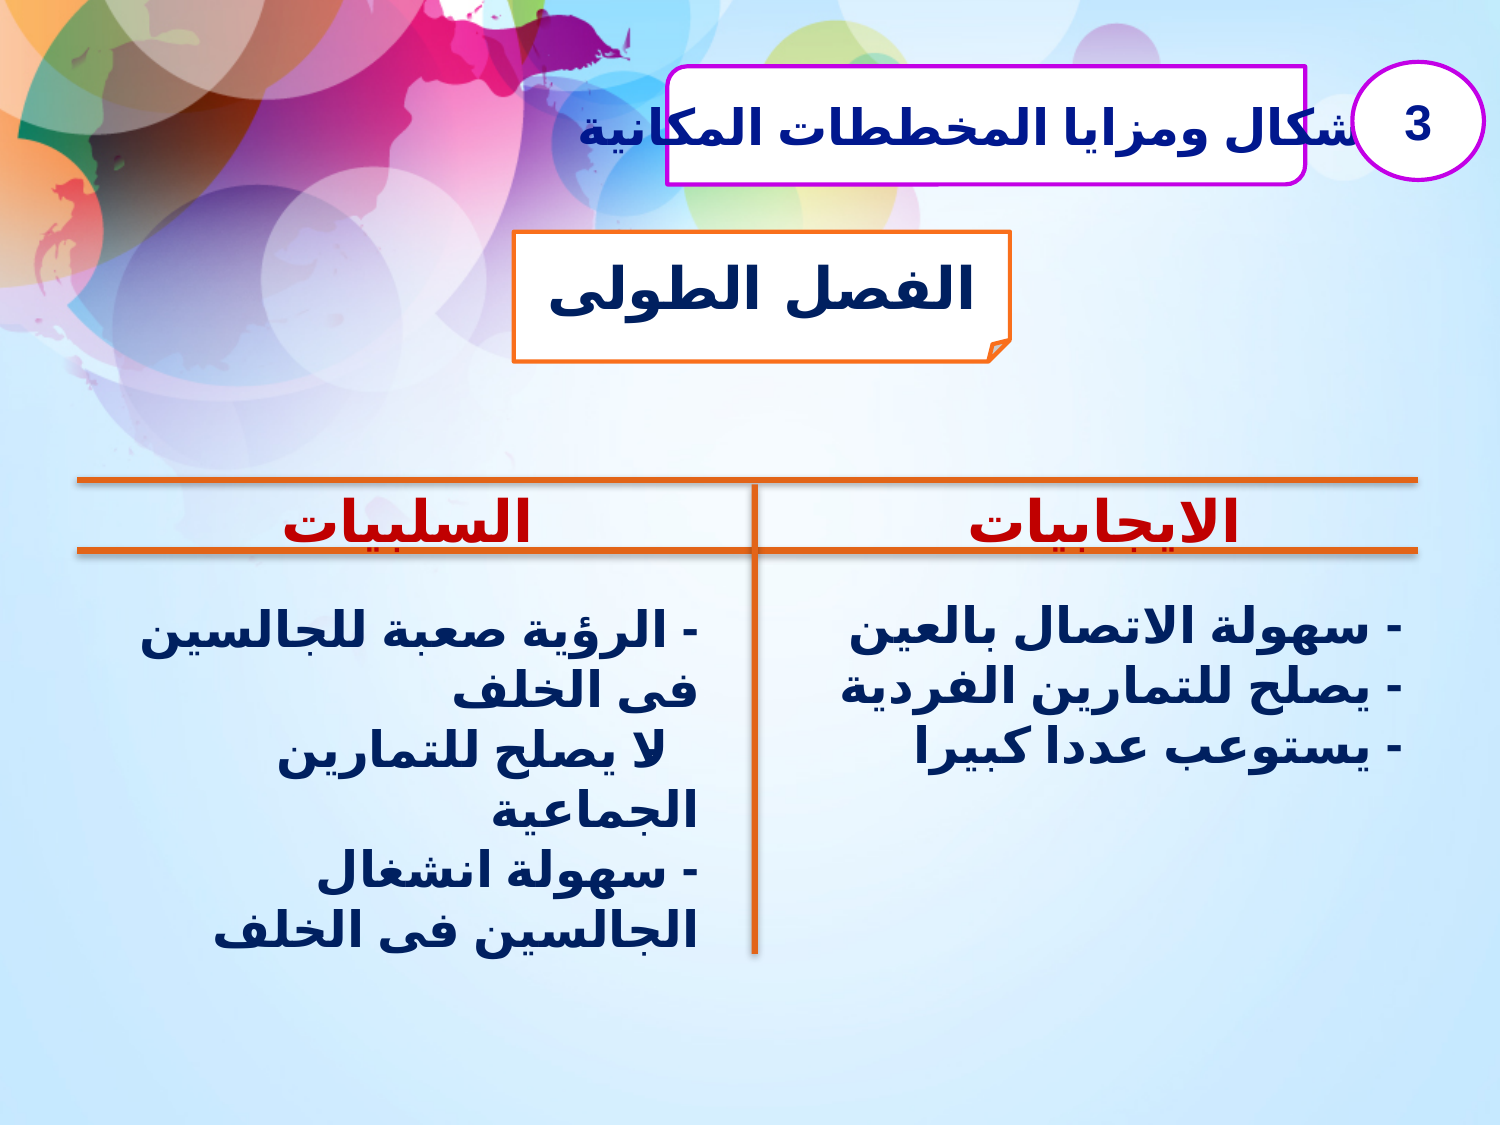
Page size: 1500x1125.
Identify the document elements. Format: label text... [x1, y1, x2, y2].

text_box الايجابيات [903, 558, 1306, 562]
picture [0, 0, 1500, 1125]
text_box الايجابيات [903, 489, 1306, 549]
text_box اشكال ومزايا المخططات المكانية [665, 64, 1308, 187]
text_box السلبيات [206, 558, 609, 562]
text_box الفصل الطولى [511, 229, 1012, 364]
text_box - سهولة الاتصال بالعين - يصلح للتمارين الفردية - يستوعب عددا كبيرا [785, 586, 1419, 781]
text_box السلبيات [206, 489, 609, 549]
text_box - الرؤية صعبة للجالسين فى الخلف - لا يصلح للتمارين الجماعية - سهولة انشغال الجالسين فى الخلف [81, 589, 715, 965]
text_box 3 [1350, 59, 1487, 183]
